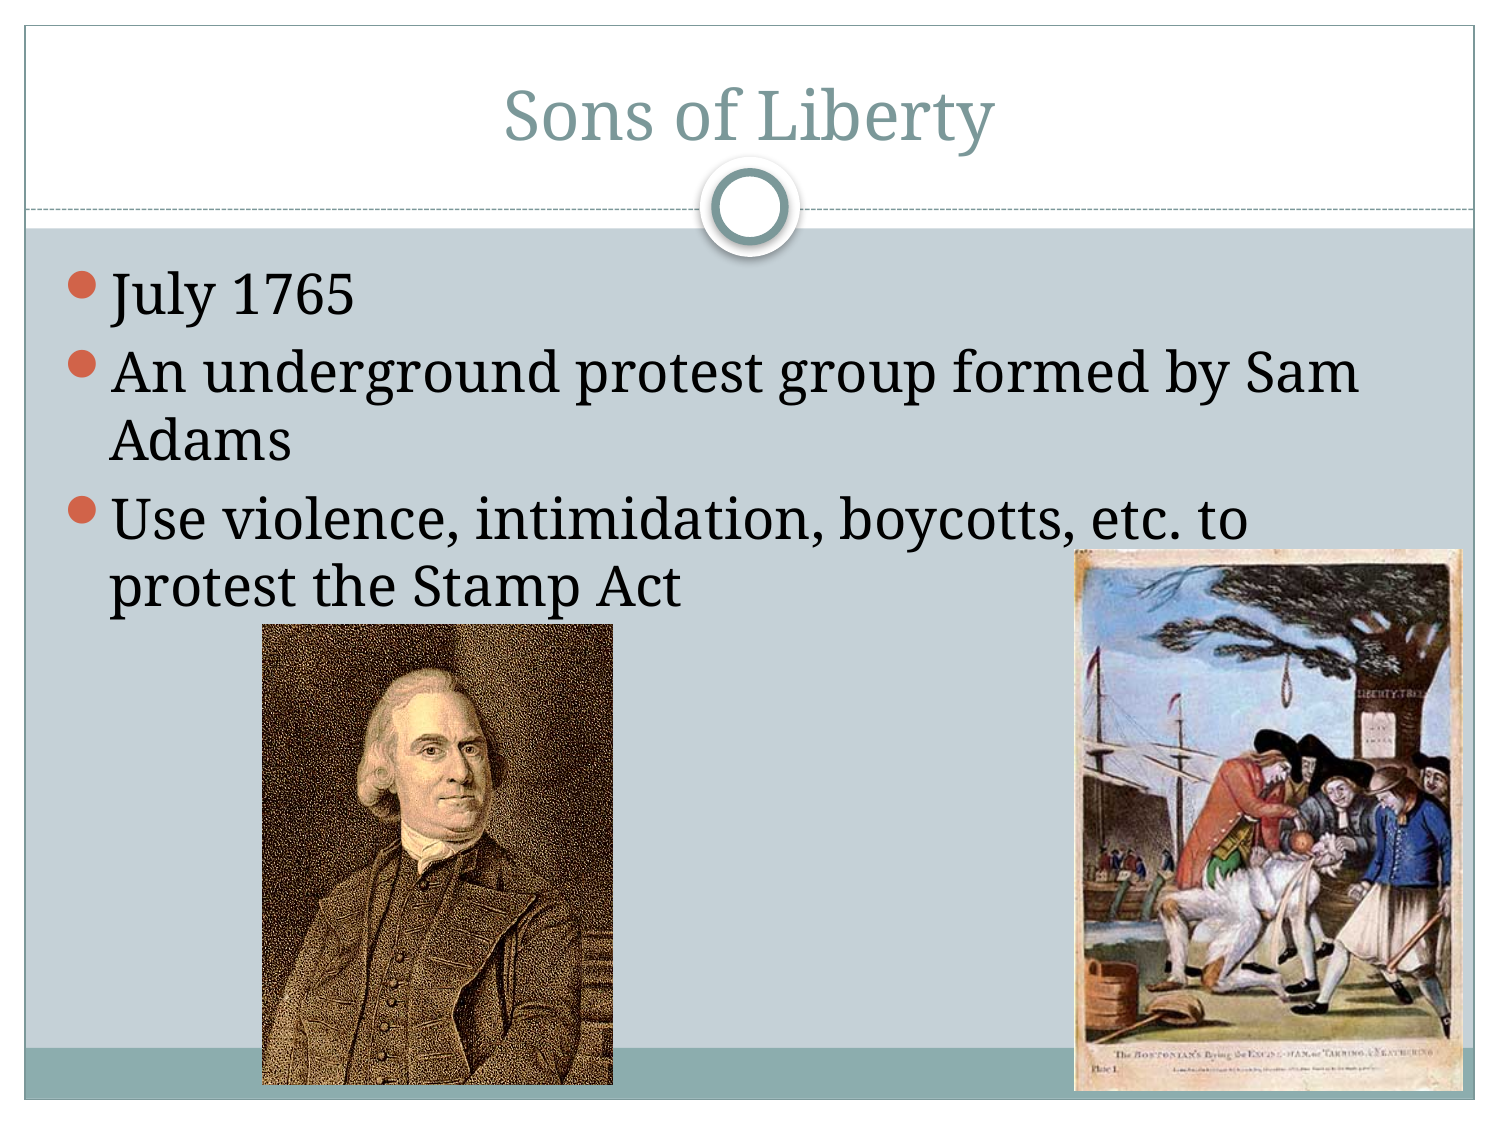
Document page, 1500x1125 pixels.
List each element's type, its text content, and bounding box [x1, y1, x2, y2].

picture [1074, 549, 1464, 1091]
picture [262, 624, 613, 1085]
title Sons of Liberty [49, 37, 1450, 162]
list July 1765 An underground protest group formed by Sam Adams Use violence, intimidation, boycotts, etc. to protest the Stamp Act [49, 250, 1445, 1001]
